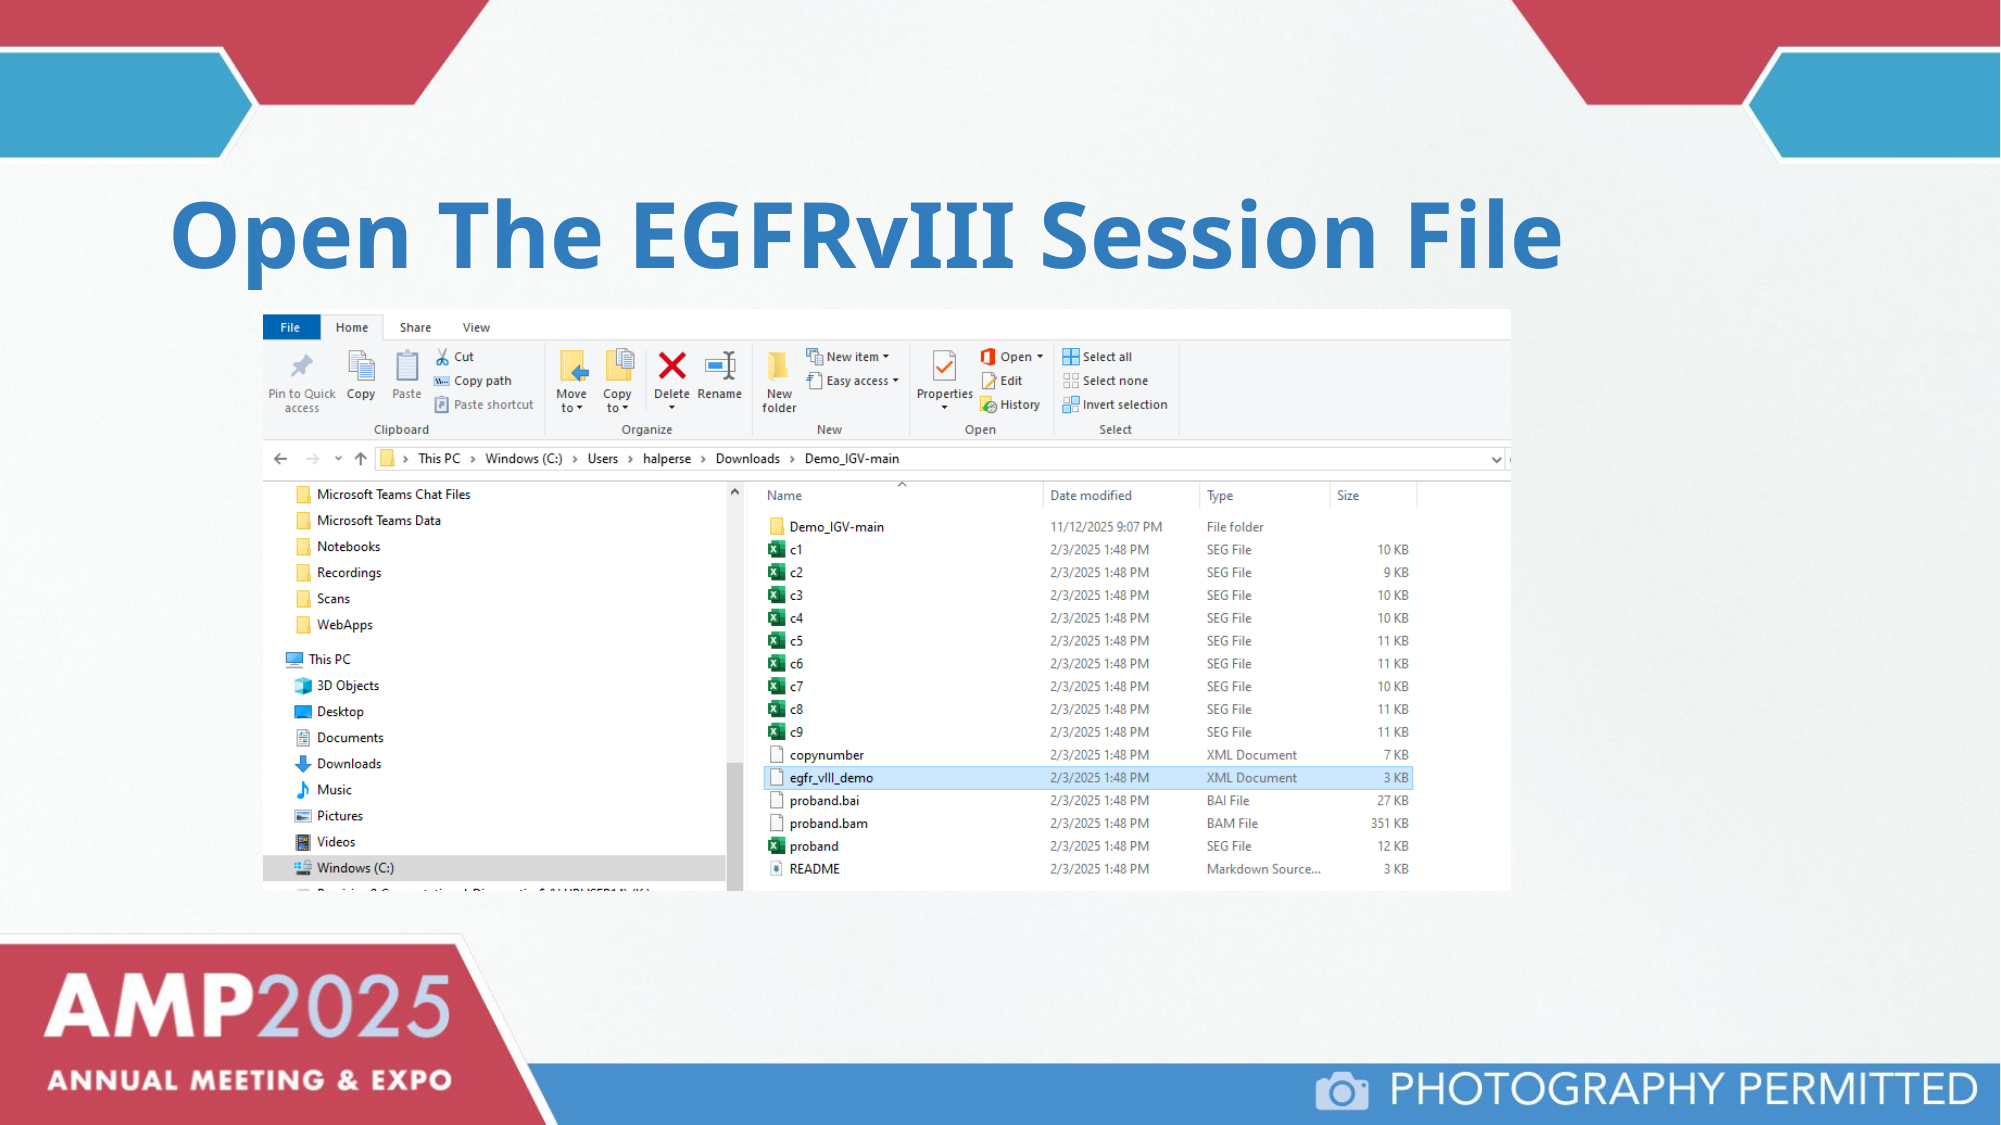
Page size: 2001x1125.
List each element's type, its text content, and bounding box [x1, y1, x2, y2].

title Open The EGFRvIII Session File [137, 201, 1597, 296]
picture [0, 0, 2001, 1125]
